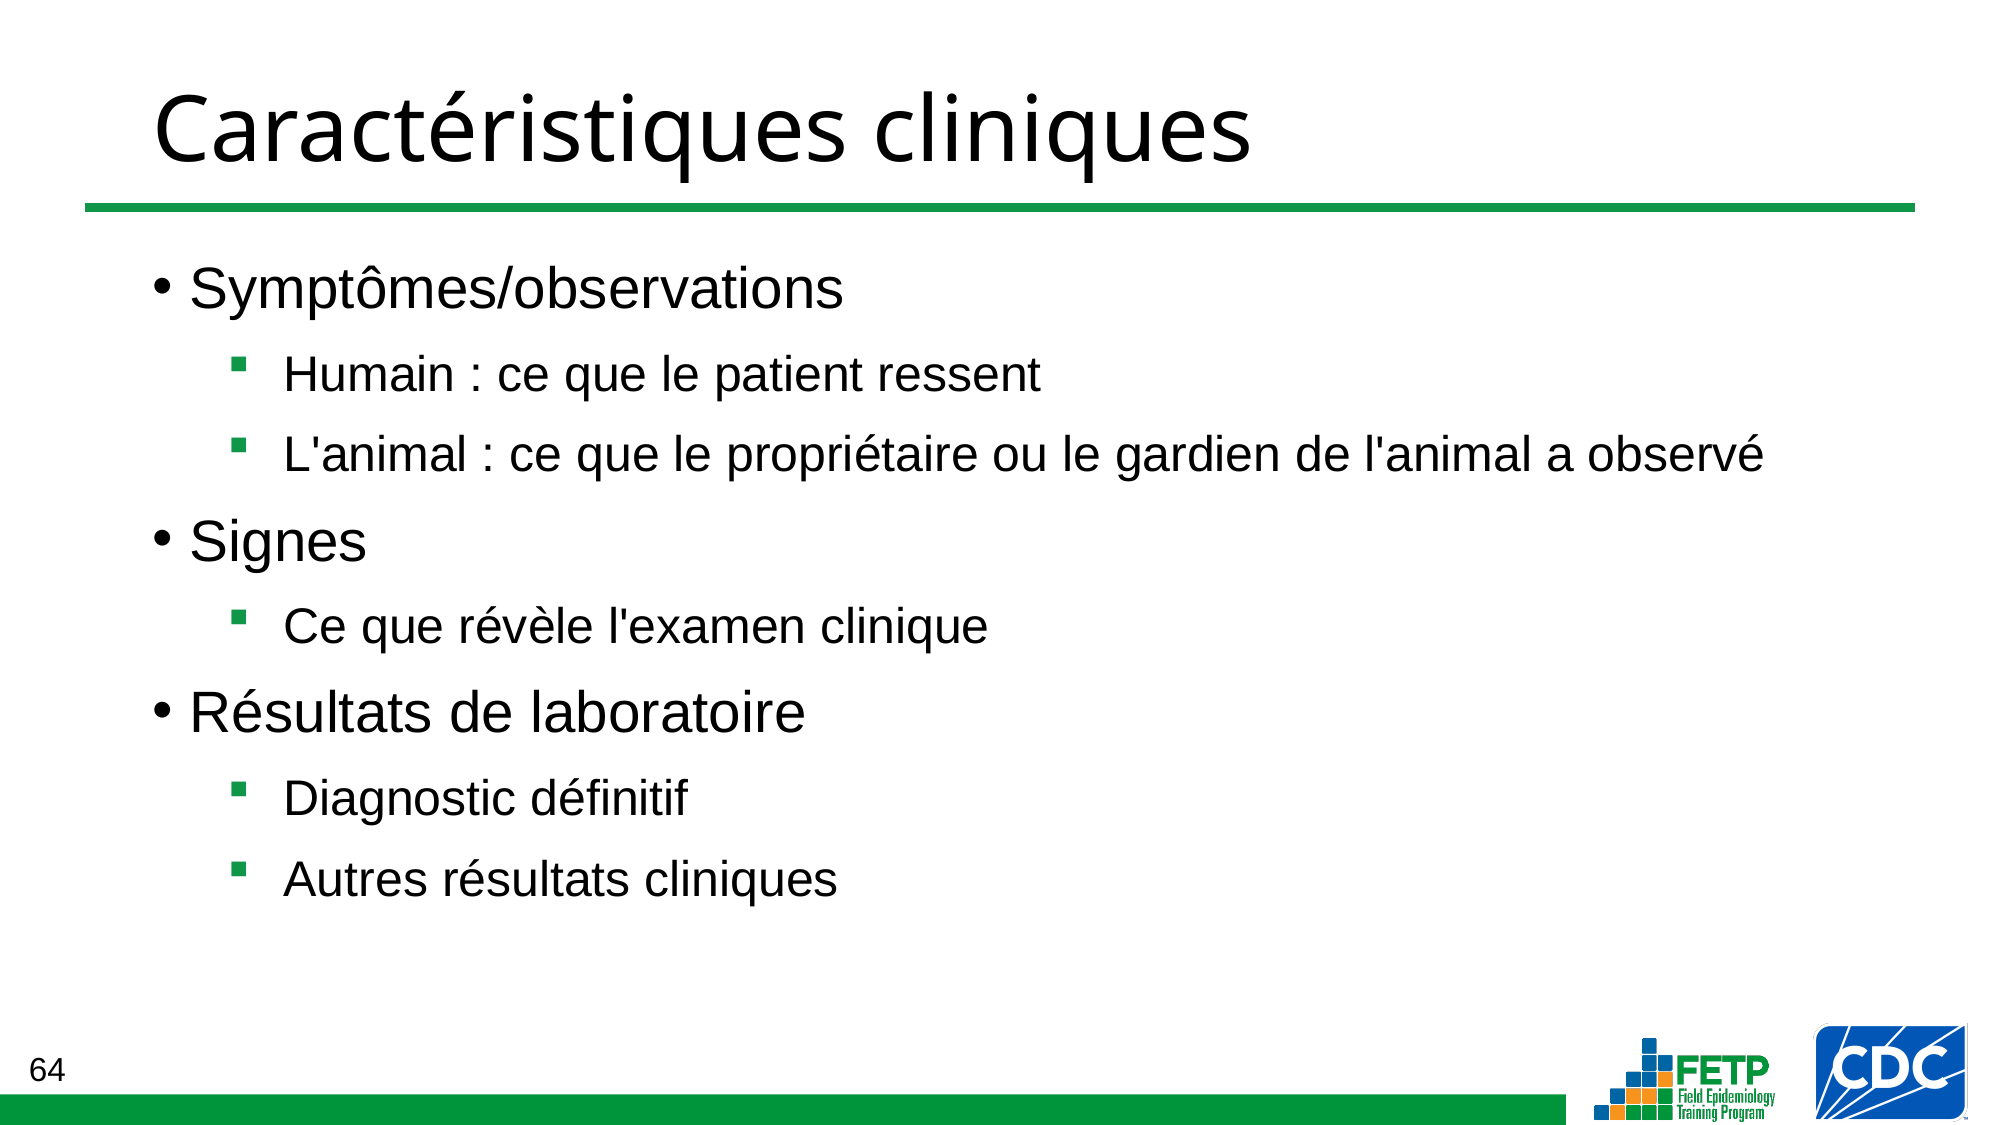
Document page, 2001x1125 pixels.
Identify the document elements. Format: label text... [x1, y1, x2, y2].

title Caractéristiques cliniques [137, 75, 1863, 207]
picture [1813, 1023, 1968, 1122]
picture [1594, 1038, 1775, 1122]
list Symptômes/observations Humain : ce que le patient ressent L'animal : ce que le propriétaire ou le gardien de l'animal a observé Signes Ce que révèle l'examen clinique Résultats de laboratoire Diagnostic définitif Autres résultats cliniques [137, 242, 1863, 1004]
